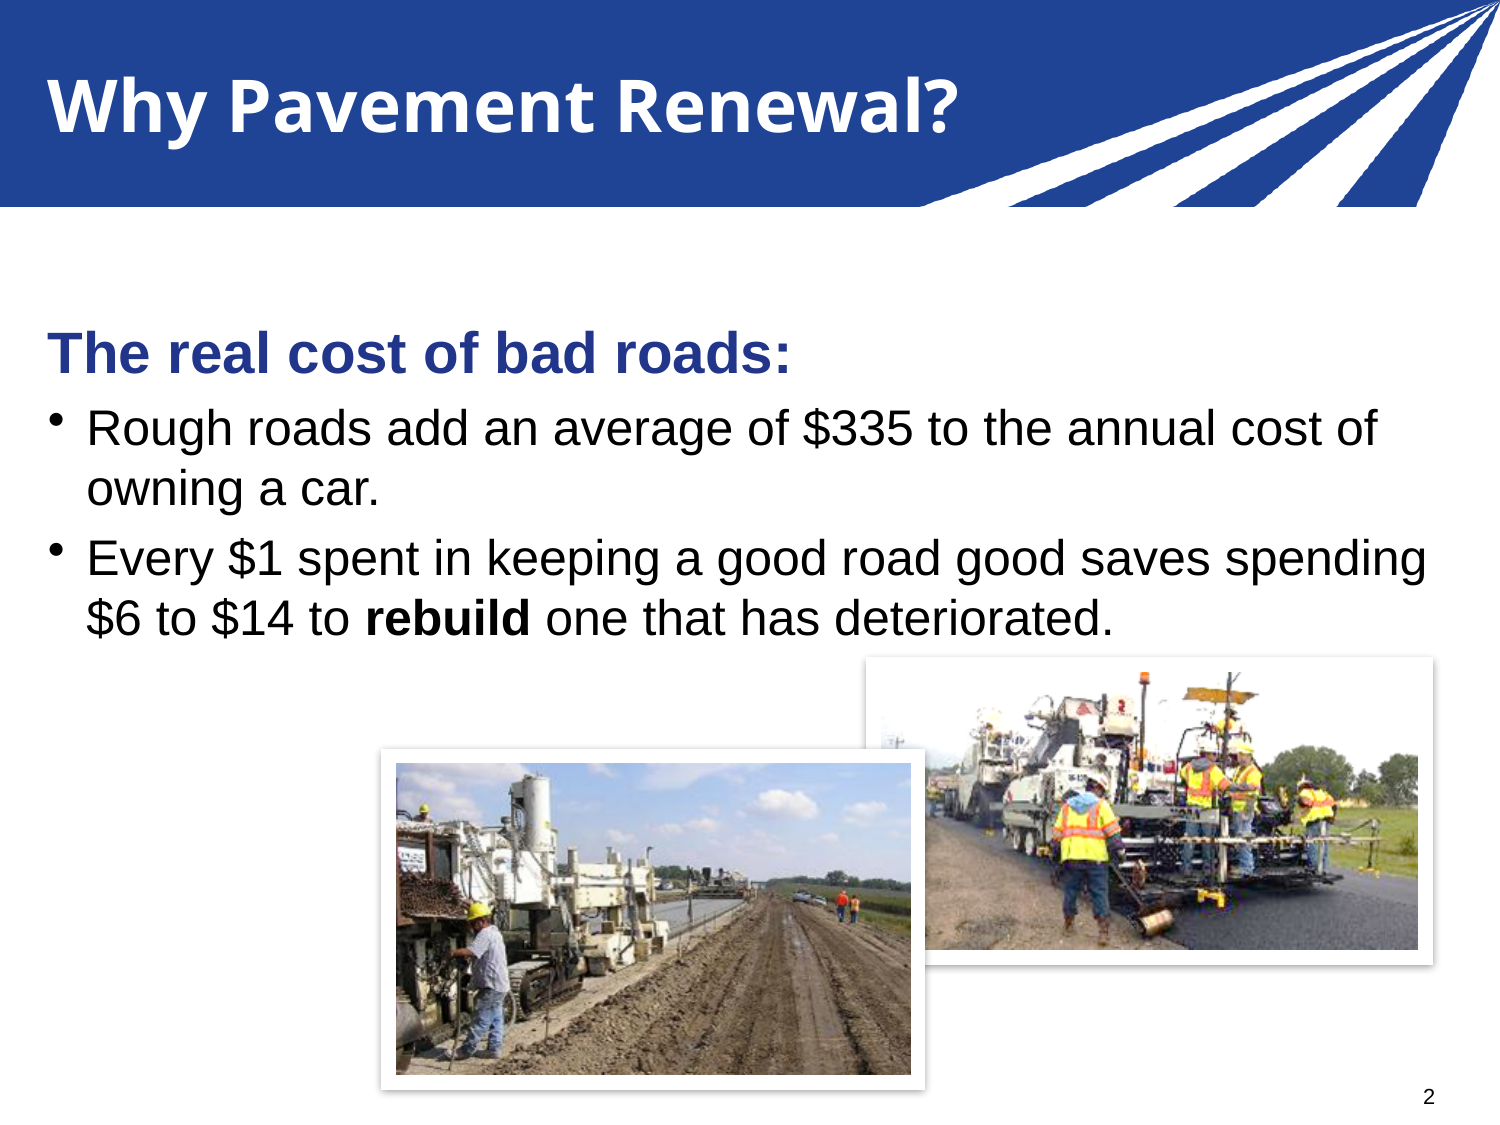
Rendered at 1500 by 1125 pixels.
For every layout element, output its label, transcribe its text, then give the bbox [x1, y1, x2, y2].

title Why Pavement Renewal? [32, 44, 1384, 163]
picture [395, 671, 1419, 1076]
slide_number 2 [1099, 1074, 1451, 1125]
picture [0, 0, 1500, 207]
list The real cost of bad roads: Rough roads add an average of $335 to the annual cost of owning a car. Every $1 spent in keeping a good road good saves spending $6 to $14 to rebuild one that has deteriorated. [32, 307, 1473, 1093]
